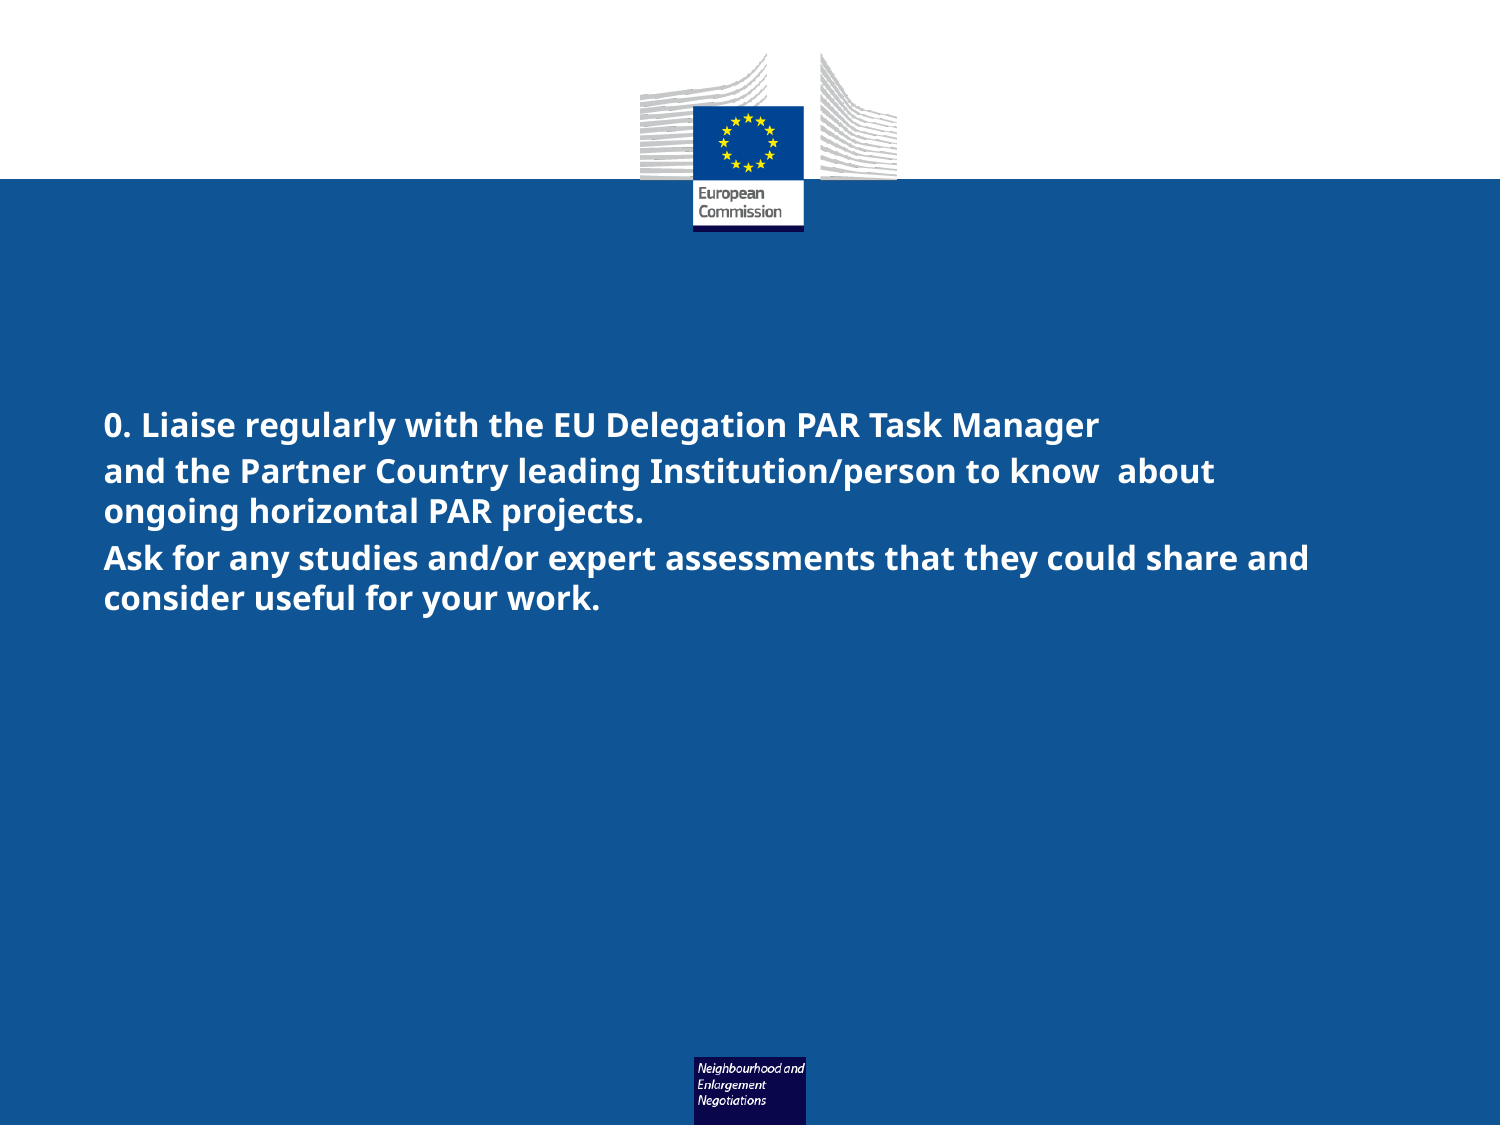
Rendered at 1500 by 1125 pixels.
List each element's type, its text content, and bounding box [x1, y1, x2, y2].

picture [694, 1057, 806, 1125]
picture [598, 53, 897, 283]
list 0. Liaise regularly with the EU Delegation PAR Task Manager and the Partner Country leading Institution/person to know about ongoing horizontal PAR projects. Ask for any studies and/or expert assessments that they could share and consider useful for your work. [88, 349, 1365, 740]
